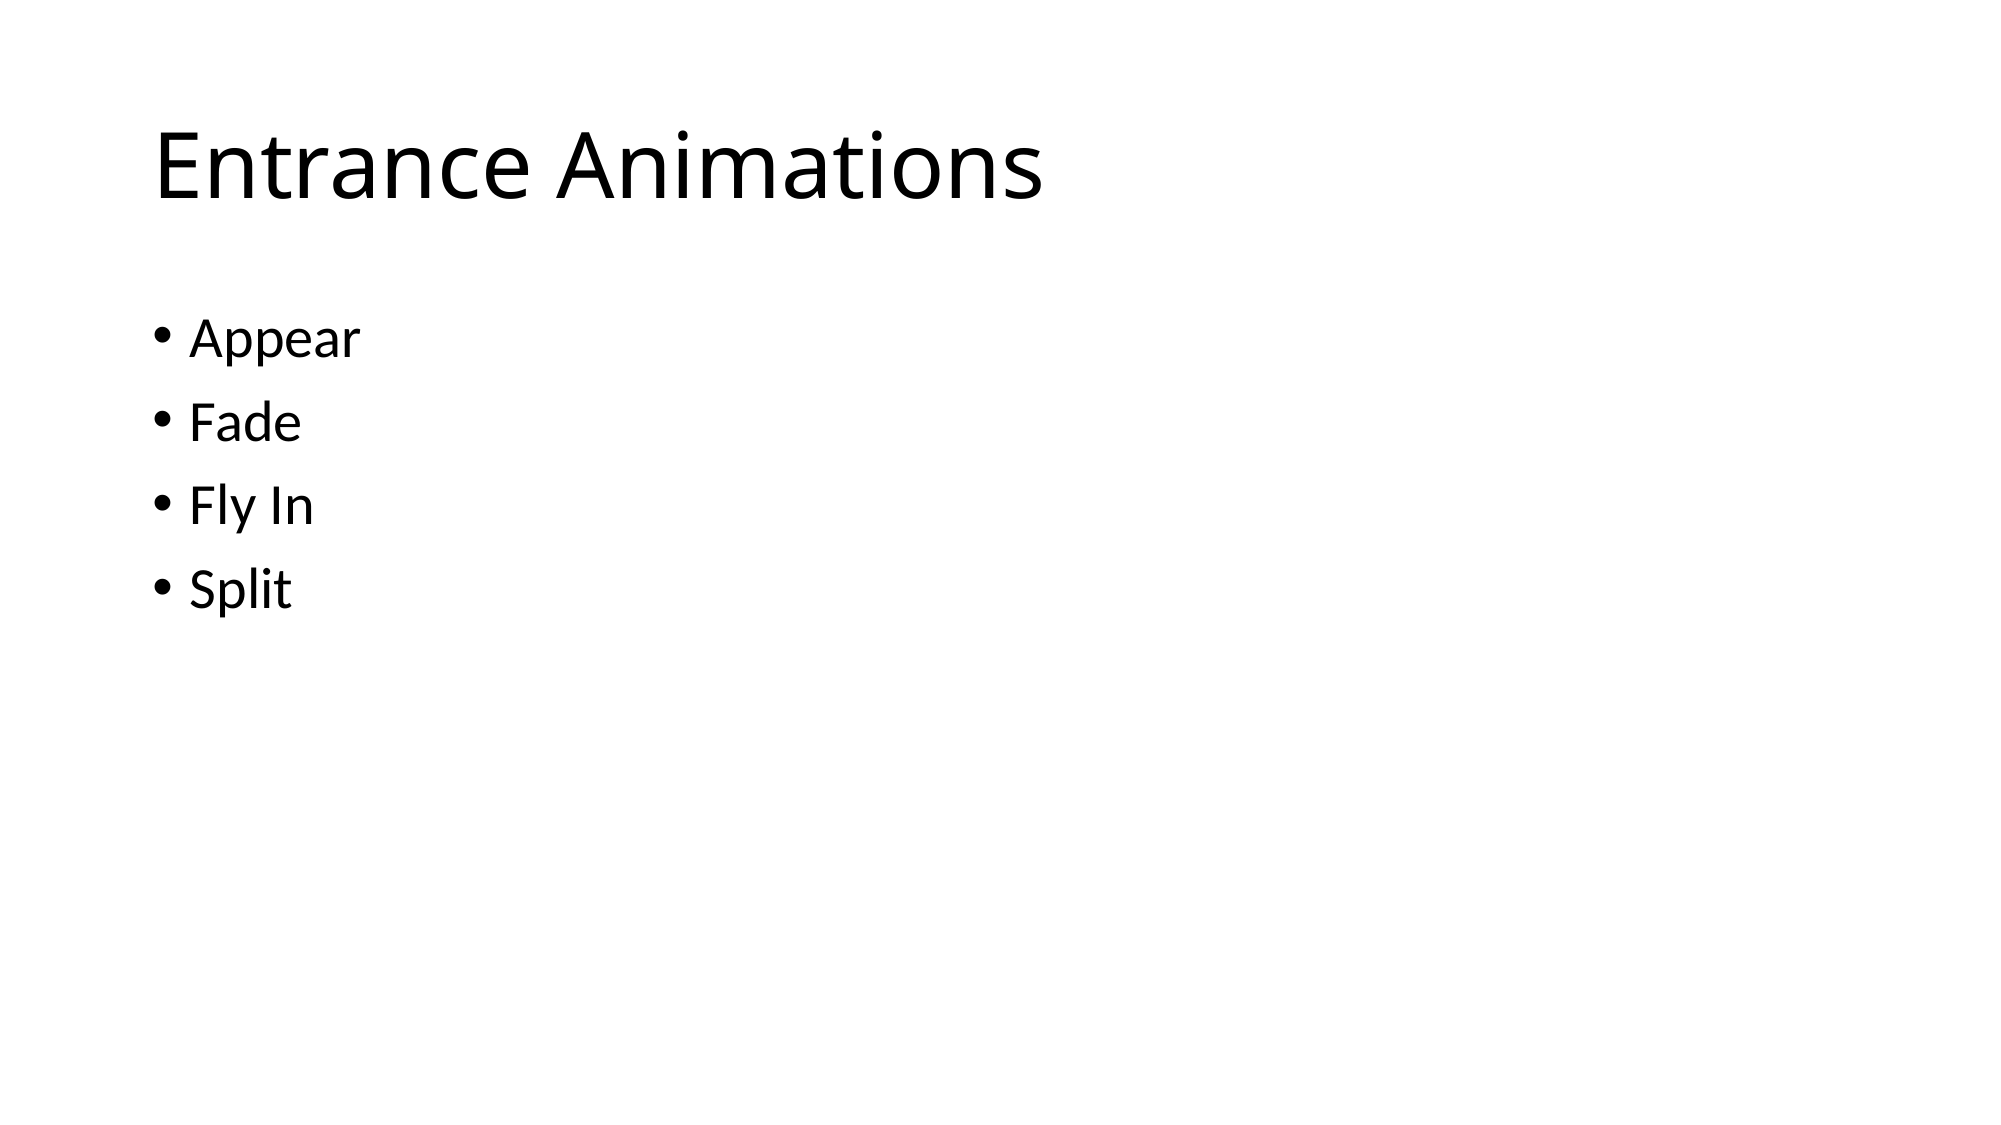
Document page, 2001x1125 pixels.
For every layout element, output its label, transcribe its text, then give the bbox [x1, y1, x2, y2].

list Appear Fade Fly In Split [137, 299, 1863, 1014]
title Entrance Animations [137, 59, 1863, 278]
